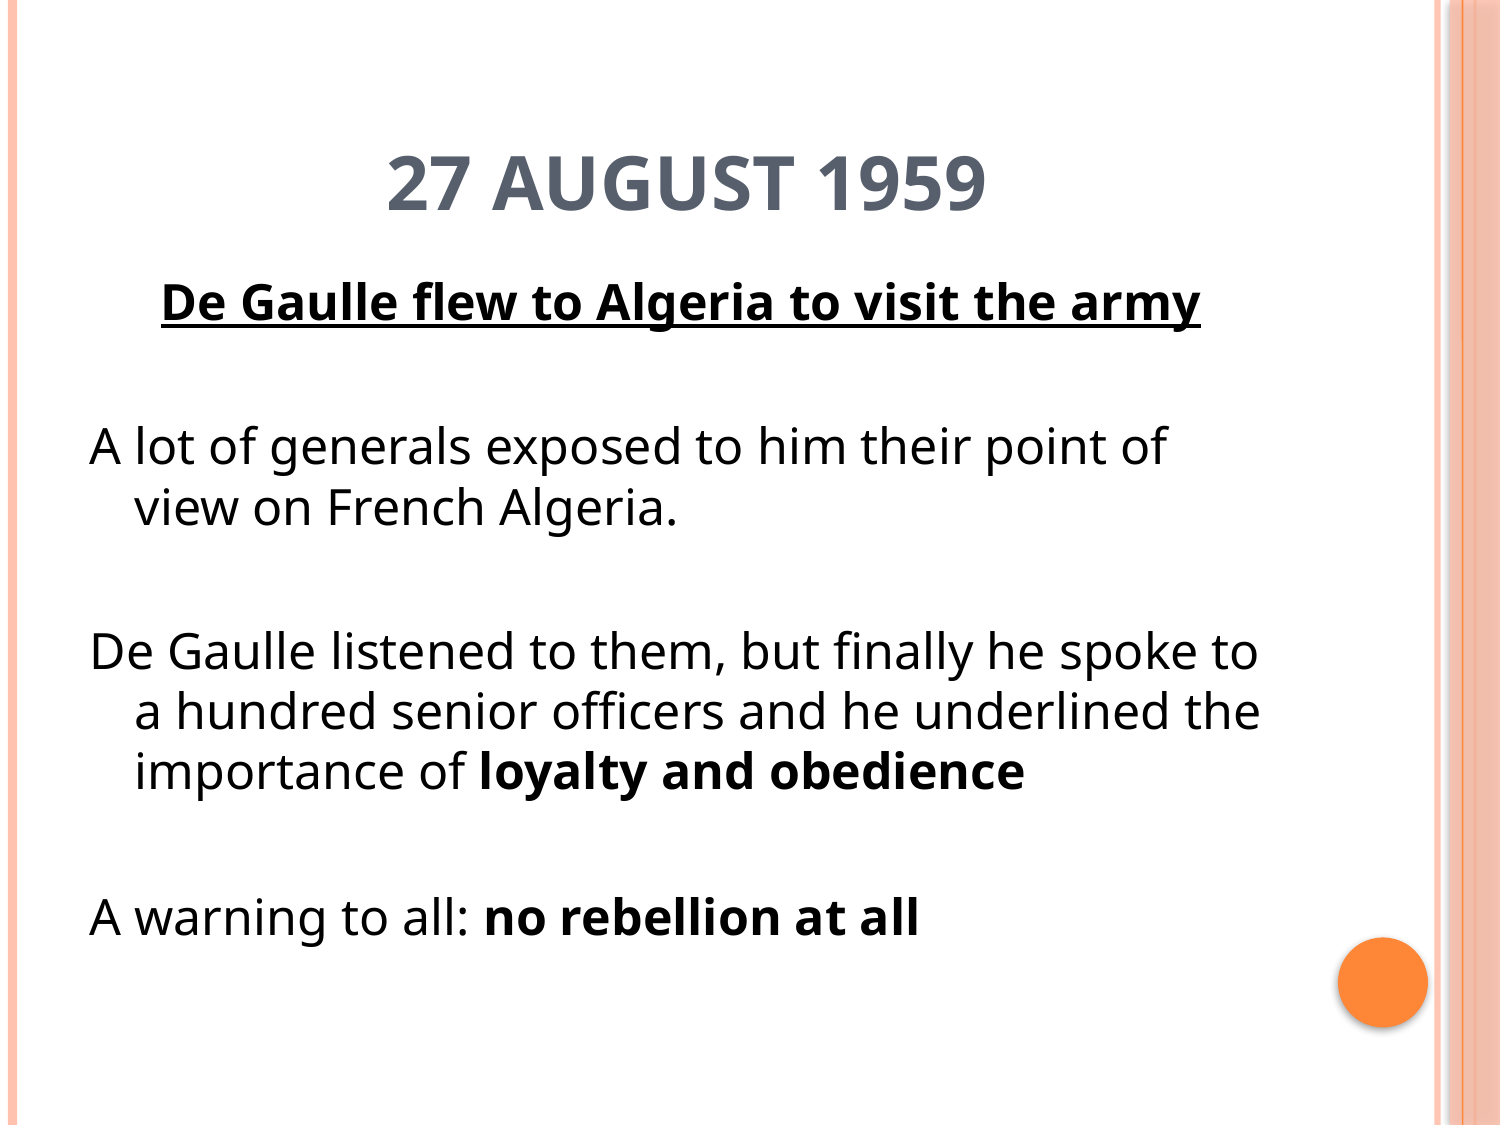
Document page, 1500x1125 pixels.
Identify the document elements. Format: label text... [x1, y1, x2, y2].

list De Gaulle flew to Algeria to visit the army A lot of generals exposed to him their point of view on French Algeria. De Gaulle listened to them, but finally he spoke to a hundred senior officers and he underlined the importance of loyalty and obedience A warning to all: no rebellion at all [75, 262, 1300, 1062]
title 27 AUGUST 1959 [75, 45, 1300, 233]
